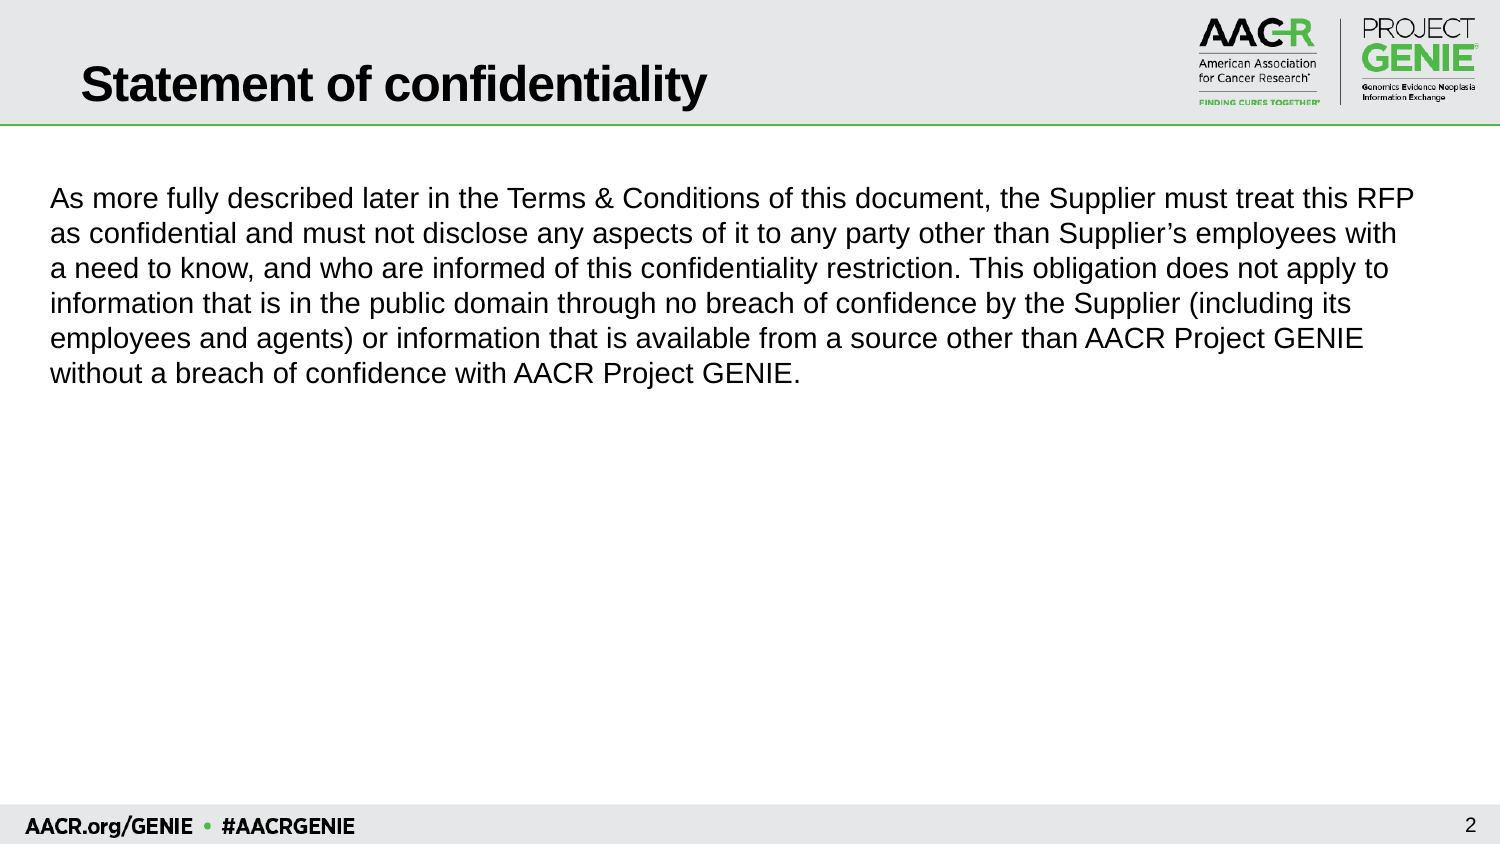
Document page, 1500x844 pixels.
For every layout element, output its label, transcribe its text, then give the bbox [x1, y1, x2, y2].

list As more fully described later in the Terms & Conditions of this document, the Supplier must treat this RFP as confidential and must not disclose any aspects of it to any party other than Supplier’s employees with a need to know, and who are informed of this confidentiality restriction. This obligation does not apply to information that is in the public domain through no breach of confidence by the Supplier (including its employees and agents) or information that is available from a source other than AACR Project GENIE without a breach of confidence with AACR Project GENIE. [35, 171, 1438, 729]
picture [0, 0, 1500, 844]
title Statement of confidentiality [65, 2, 1018, 120]
